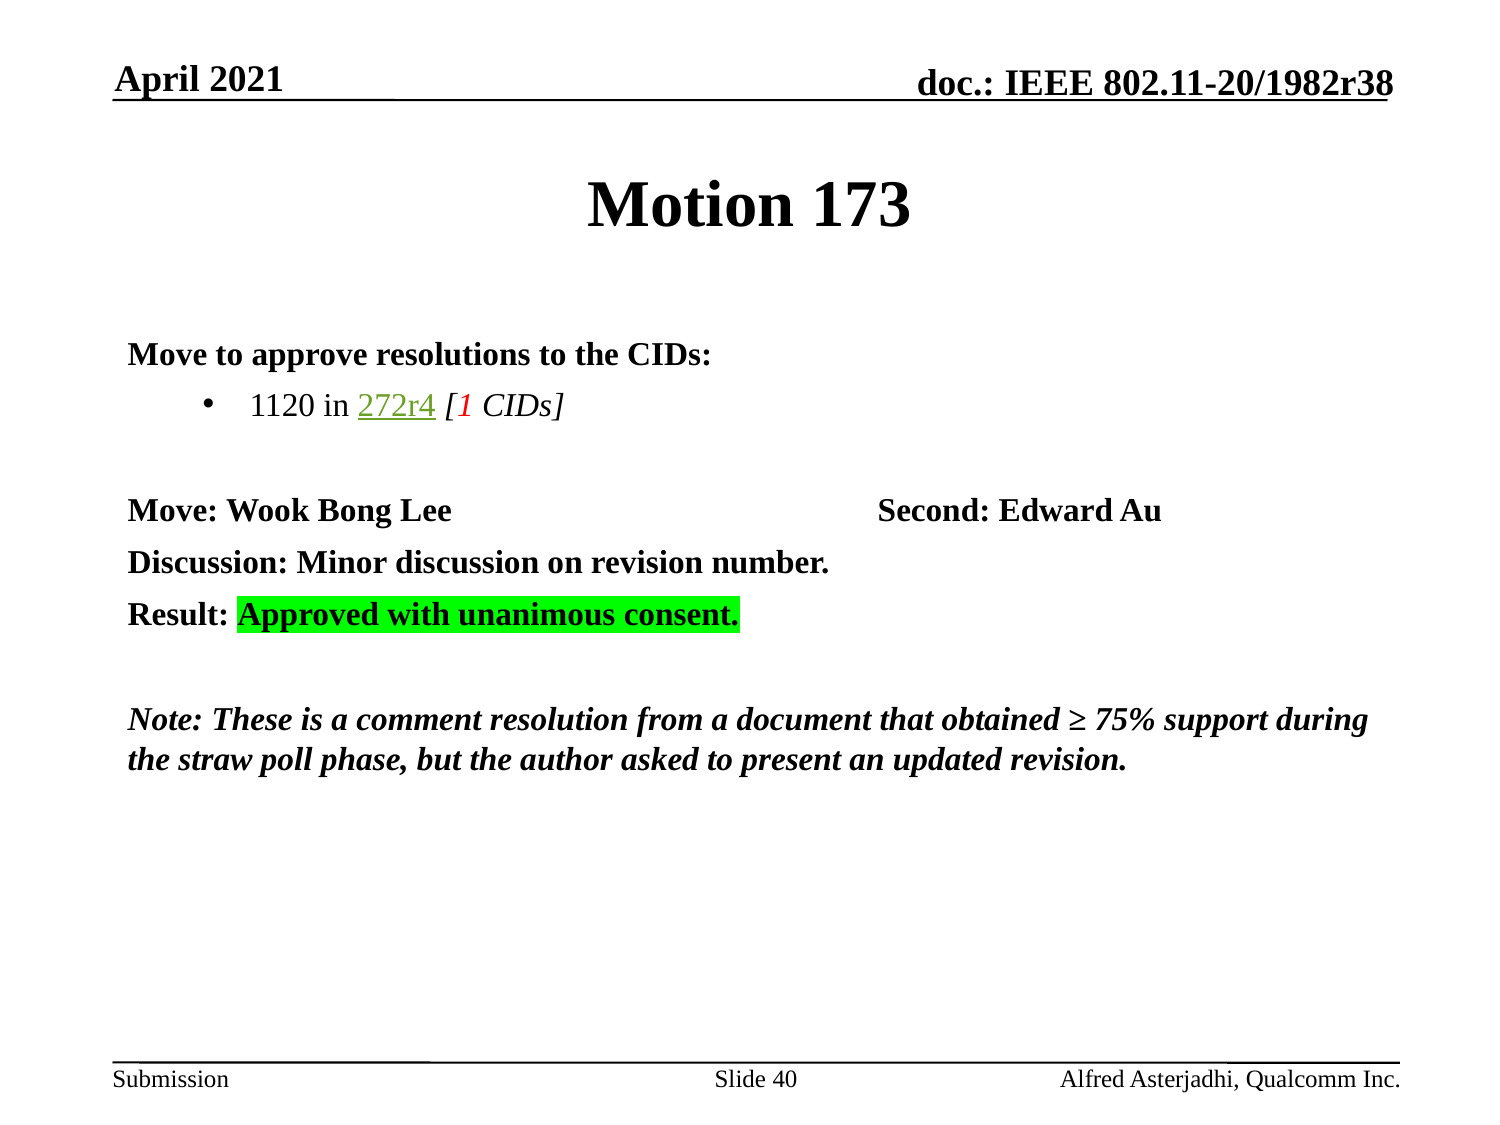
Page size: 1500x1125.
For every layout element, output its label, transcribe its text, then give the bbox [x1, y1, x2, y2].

title Motion 173 [112, 112, 1388, 288]
slide_number Slide 40 [712, 1061, 800, 1123]
footer Alfred Asterjadhi, Qualcomm Inc. [878, 1061, 1402, 1093]
list Move to approve resolutions to the CIDs: 1120 in 272r4 [1 CIDs] Move: Wook Bong Lee Second: Edward Au Discussion: Minor discussion on revision number. Result: Approved with unanimous consent. Note: These is a comment resolution from a document that obtained ≥ 75% support during the straw poll phase, but the author asked to present an updated revision. [112, 324, 1388, 1000]
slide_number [114, 54, 423, 100]
